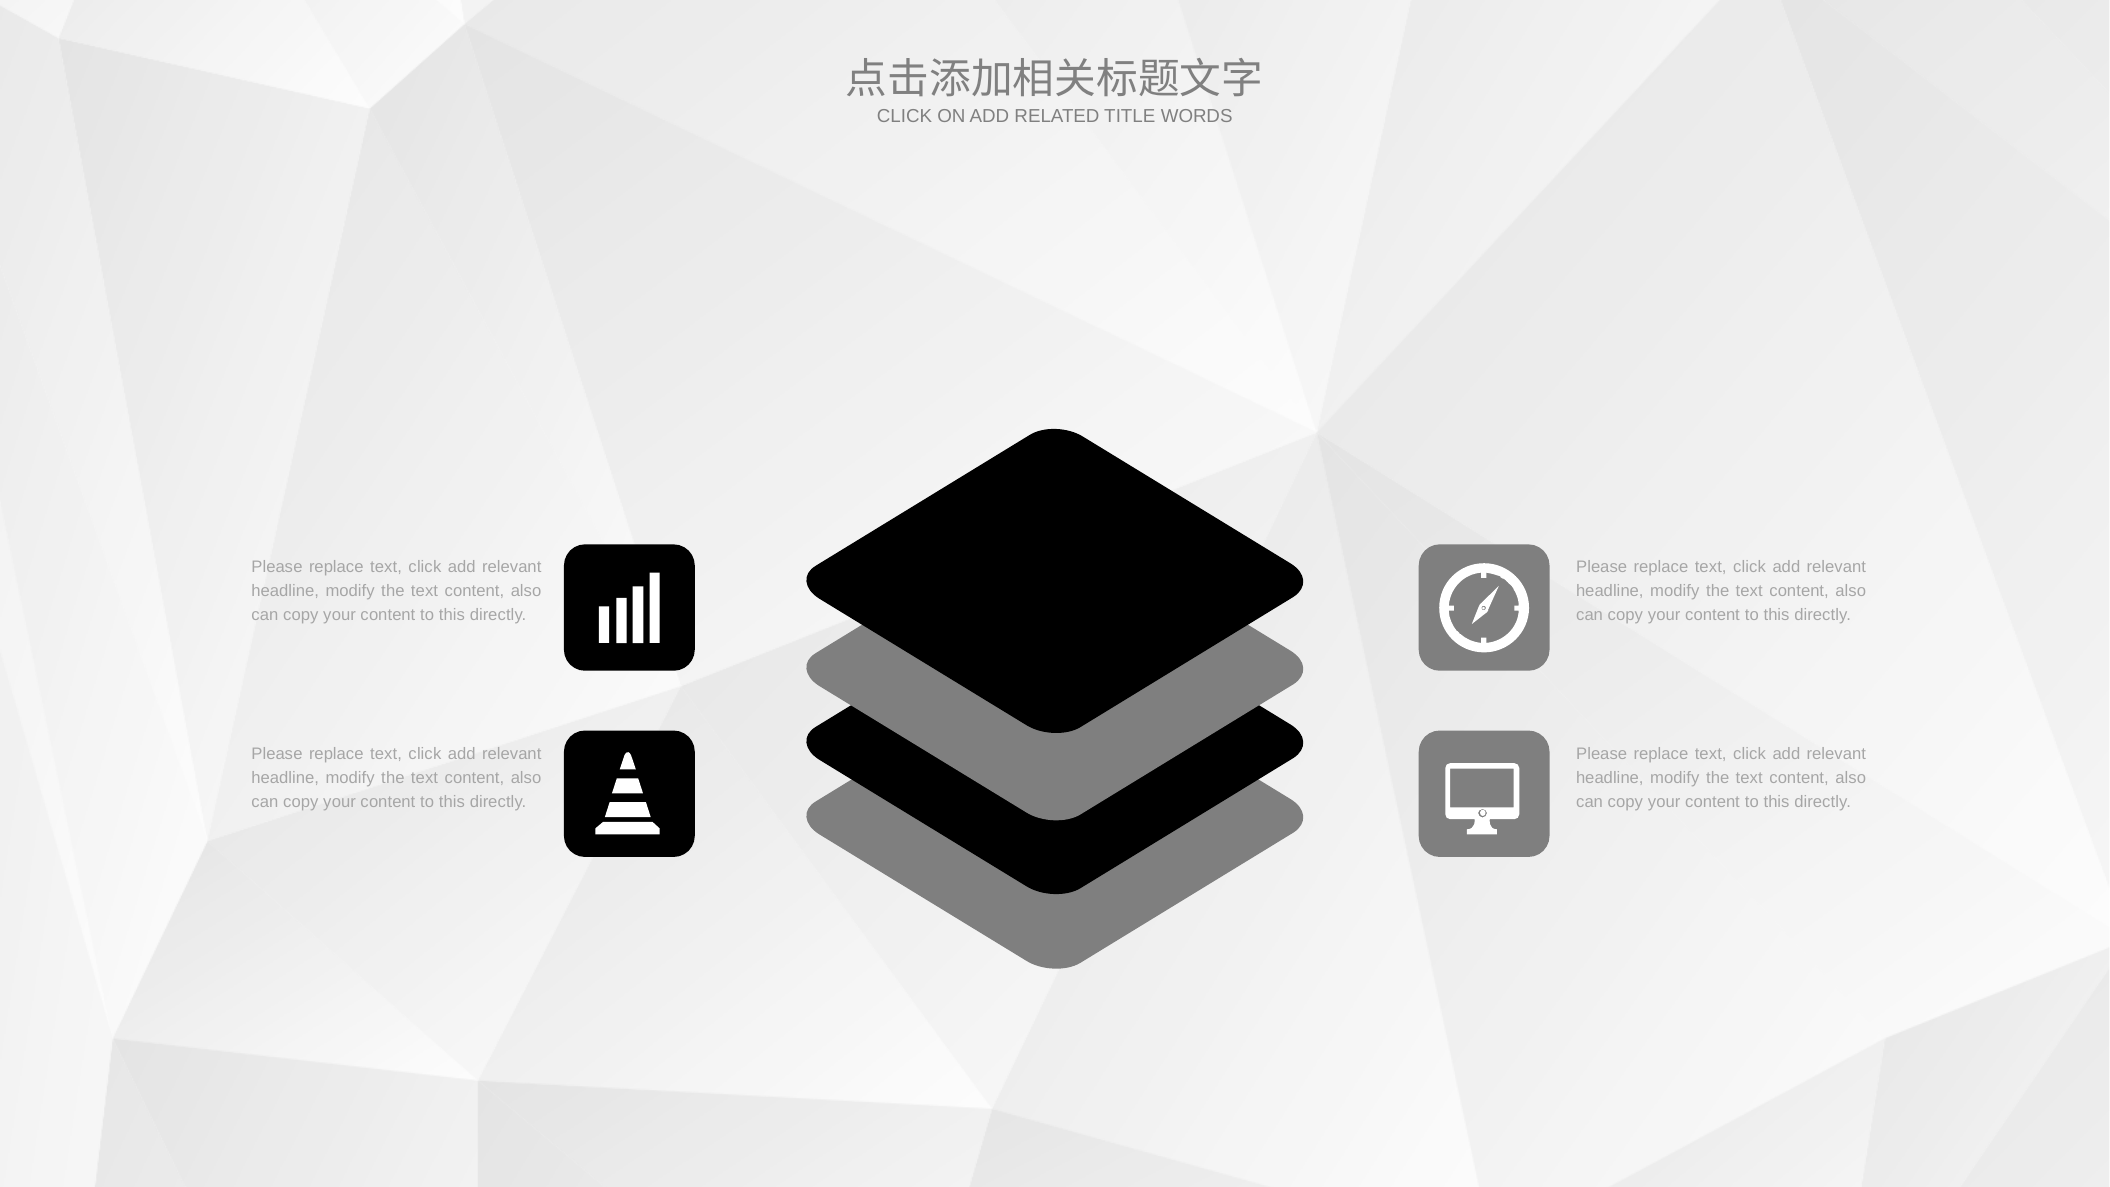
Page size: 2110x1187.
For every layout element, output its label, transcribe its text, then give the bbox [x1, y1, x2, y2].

text_box Please replace text, click add relevant headline, modify the text content, also can copy your content to this directly. [251, 738, 542, 811]
text_box [619, 752, 636, 770]
text_box [1417, 729, 1551, 858]
text_box [611, 778, 643, 794]
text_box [1445, 763, 1520, 835]
text_box [806, 780, 1304, 969]
picture [0, 0, 2110, 1187]
text_box [806, 625, 1304, 821]
text_box Please replace text, click add relevant headline, modify the text content, also can copy your content to this directly. [1576, 552, 1867, 625]
text_box [562, 543, 696, 672]
text_box Please replace text, click add relevant headline, modify the text content, also can copy your content to this directly. [1576, 738, 1867, 811]
text_box [806, 705, 1304, 895]
text_box [595, 821, 660, 835]
text_box [562, 729, 696, 858]
text_box [806, 428, 1304, 733]
text_box CLICK ON ADD RELATED TITLE WORDS [852, 95, 1257, 130]
text_box [1417, 543, 1551, 672]
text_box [1439, 563, 1530, 653]
text_box 点击添加相关标题文字 [803, 44, 1307, 107]
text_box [598, 572, 660, 644]
text_box [604, 802, 651, 818]
text_box Please replace text, click add relevant headline, modify the text content, also can copy your content to this directly. [251, 552, 542, 625]
